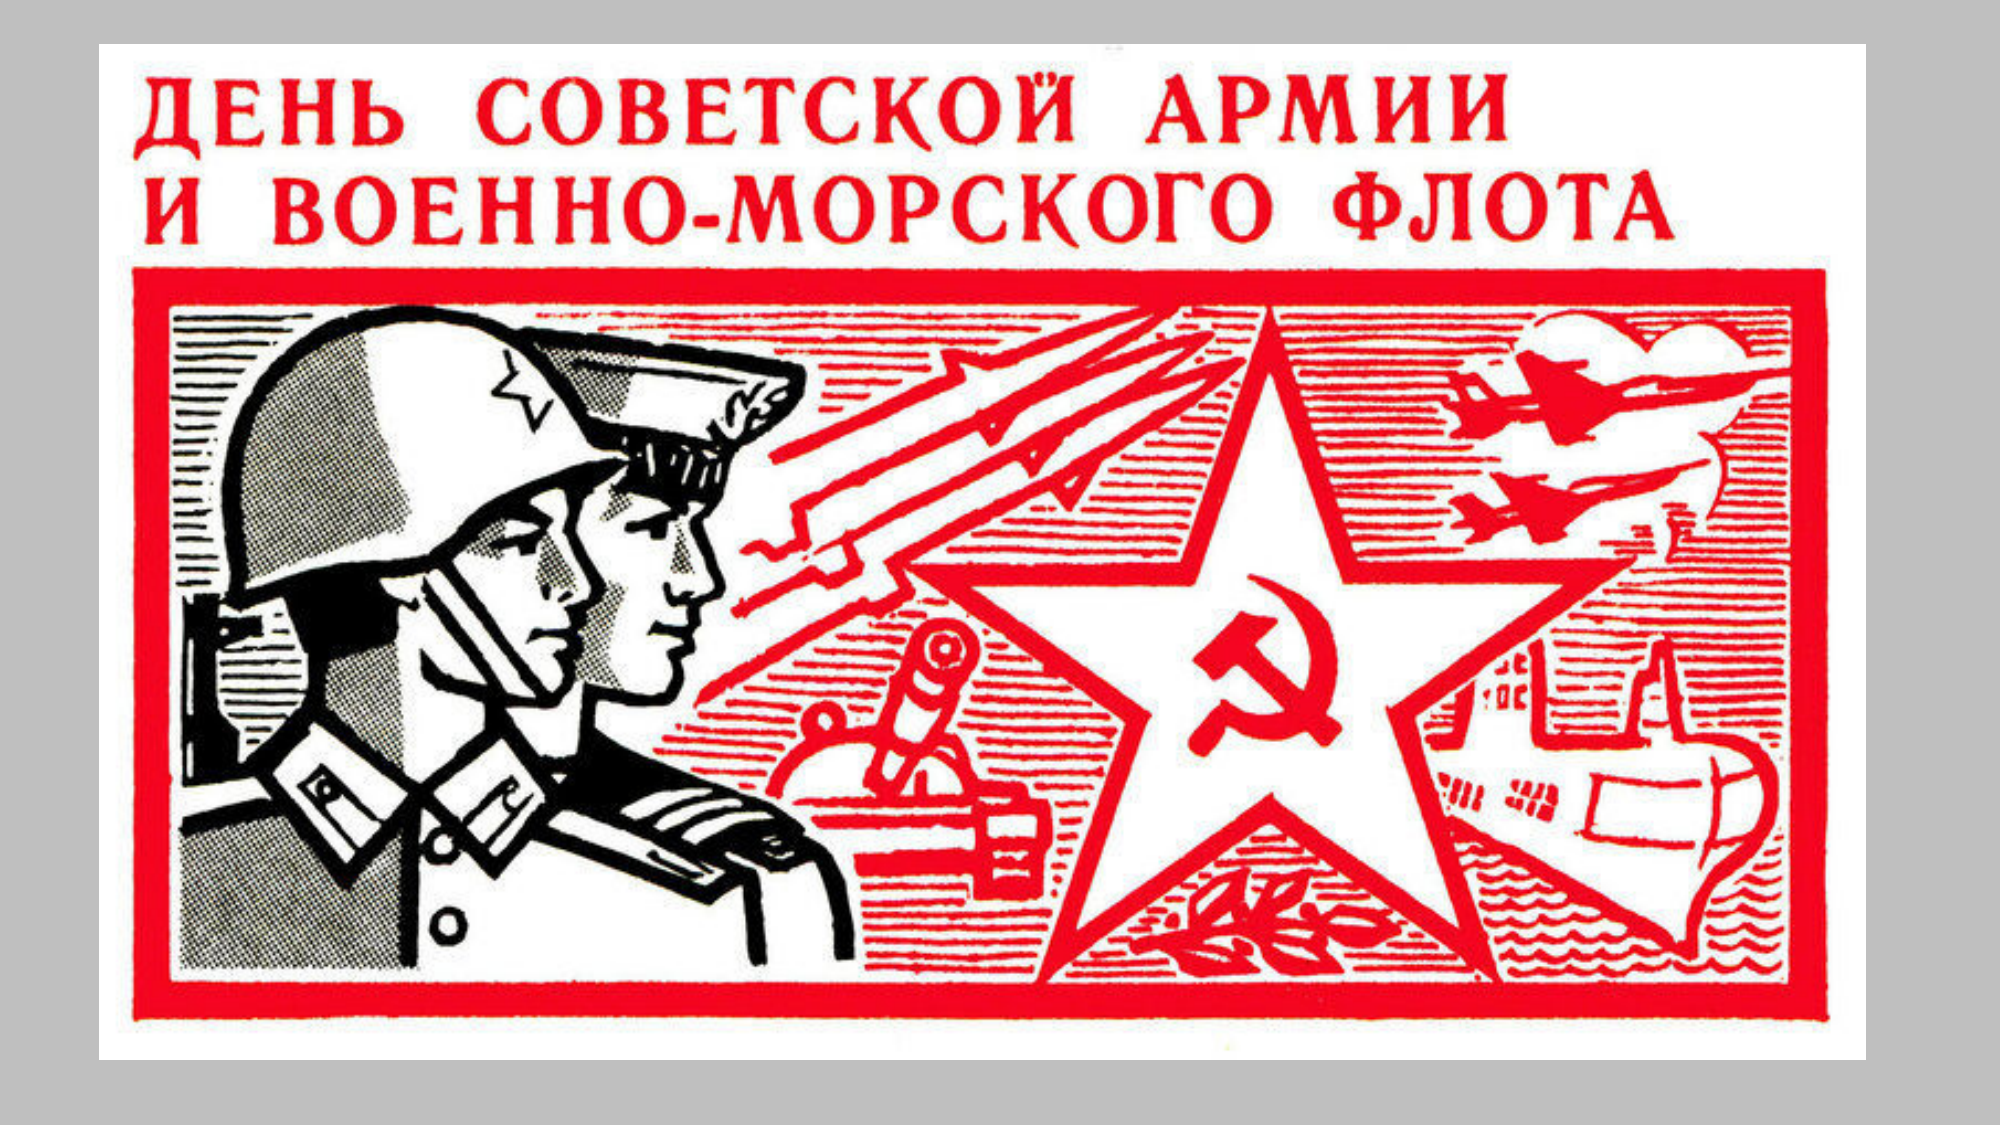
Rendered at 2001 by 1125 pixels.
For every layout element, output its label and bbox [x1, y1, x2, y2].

picture [99, 44, 1866, 1060]
